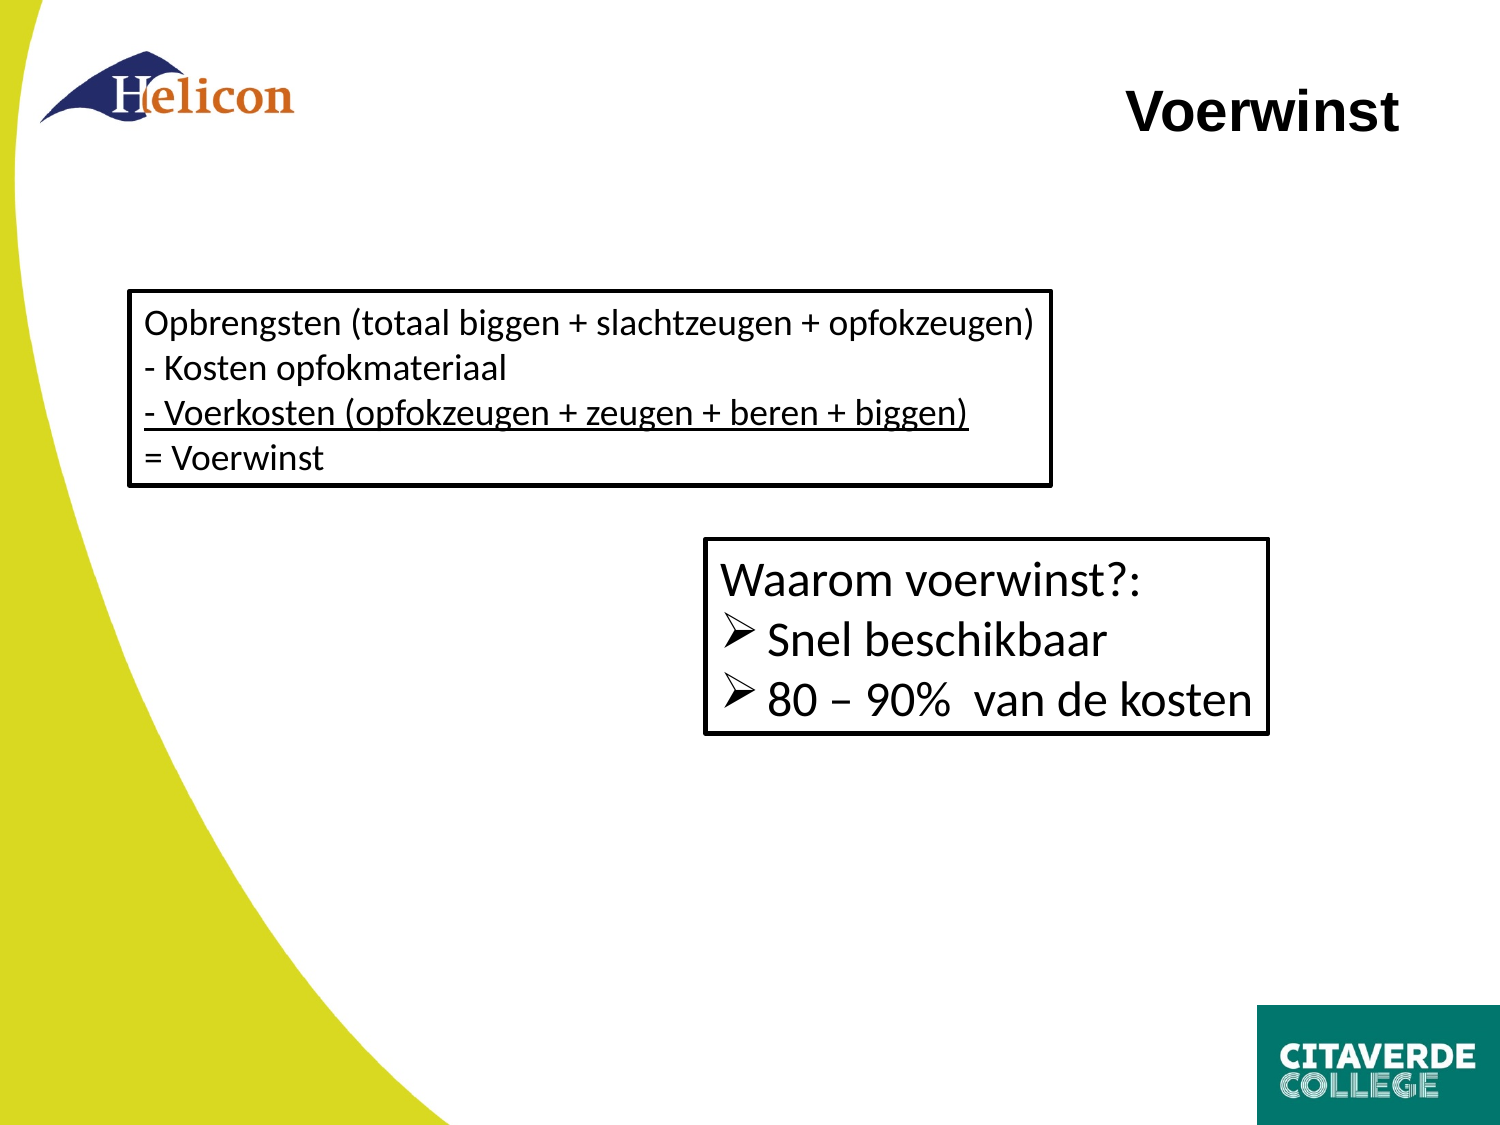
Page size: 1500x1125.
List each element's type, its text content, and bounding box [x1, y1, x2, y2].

text_box Opbrengsten (totaal biggen + slachtzeugen + opfokzeugen) - Kosten opfokmateriaal - Voerkosten (opfokzeugen + zeugen + beren + biggen) = Voerwinst [129, 290, 1051, 486]
picture [0, 0, 1500, 1125]
title Voerwinst [324, 54, 1415, 161]
text_box Waarom voerwinst?: Snel beschikbaar 80 – 90% van de kosten [705, 538, 1269, 734]
